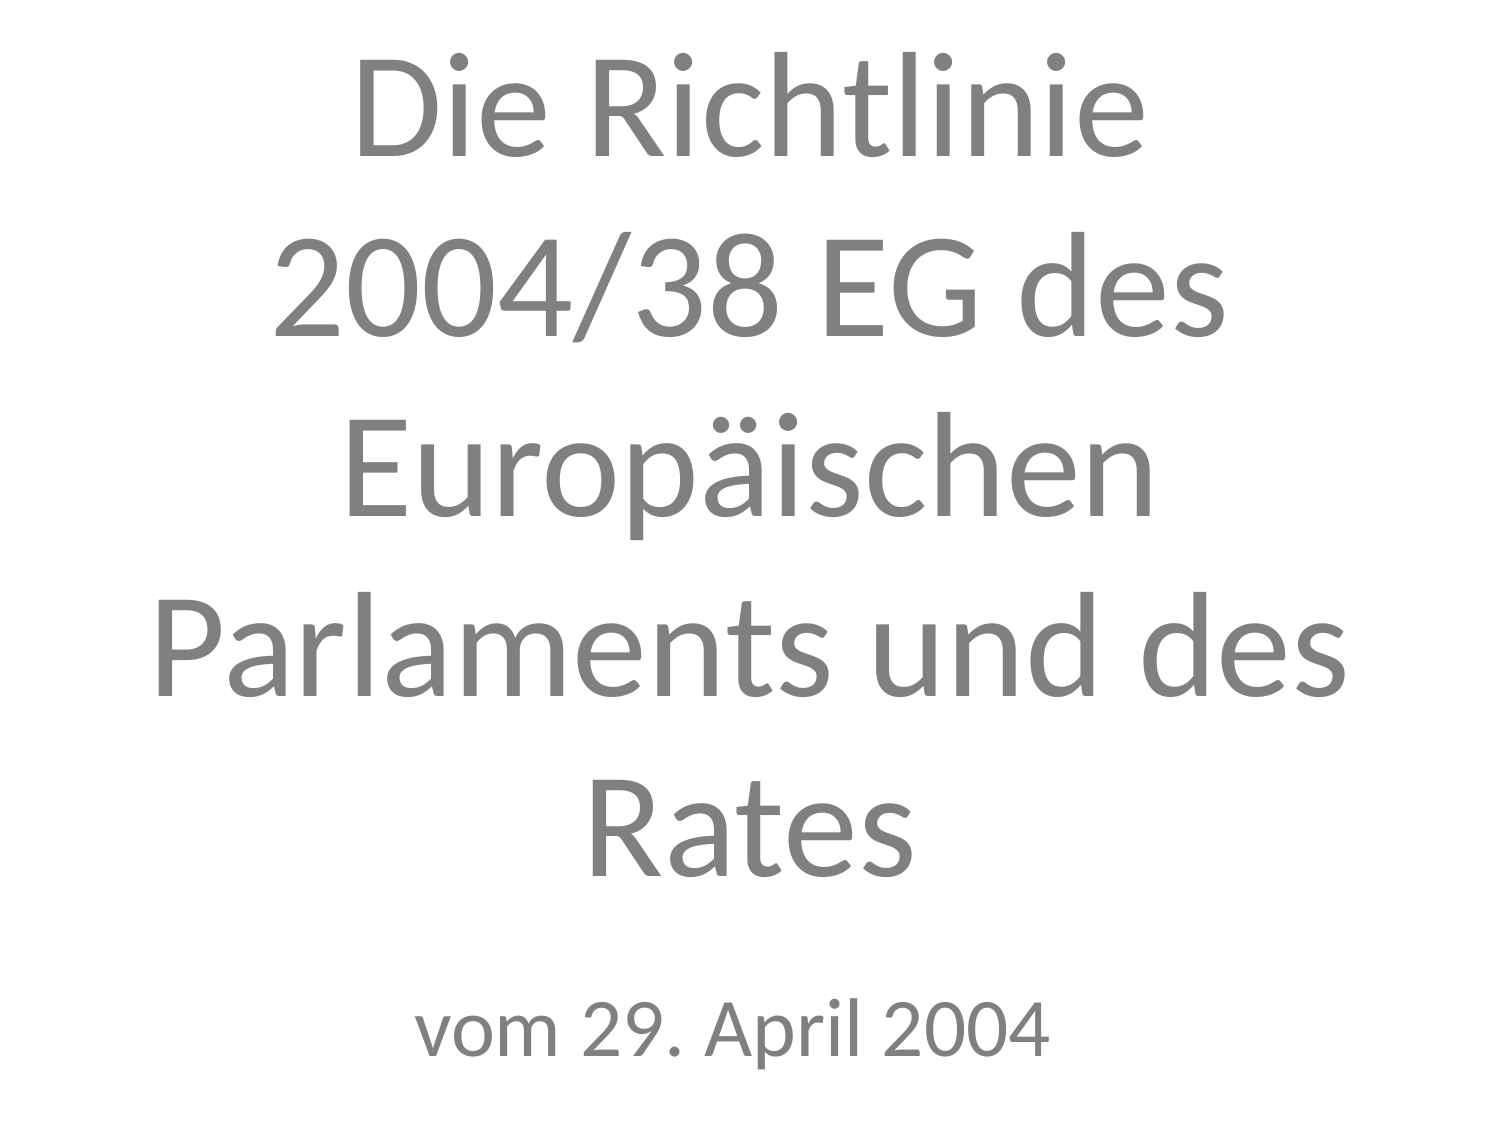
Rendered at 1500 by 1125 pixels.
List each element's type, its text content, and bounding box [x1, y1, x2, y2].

title Die Richtlinie 2004/38 EG des Europäischen Parlaments und des Rates vom 29. April 2004 [112, 349, 1388, 744]
